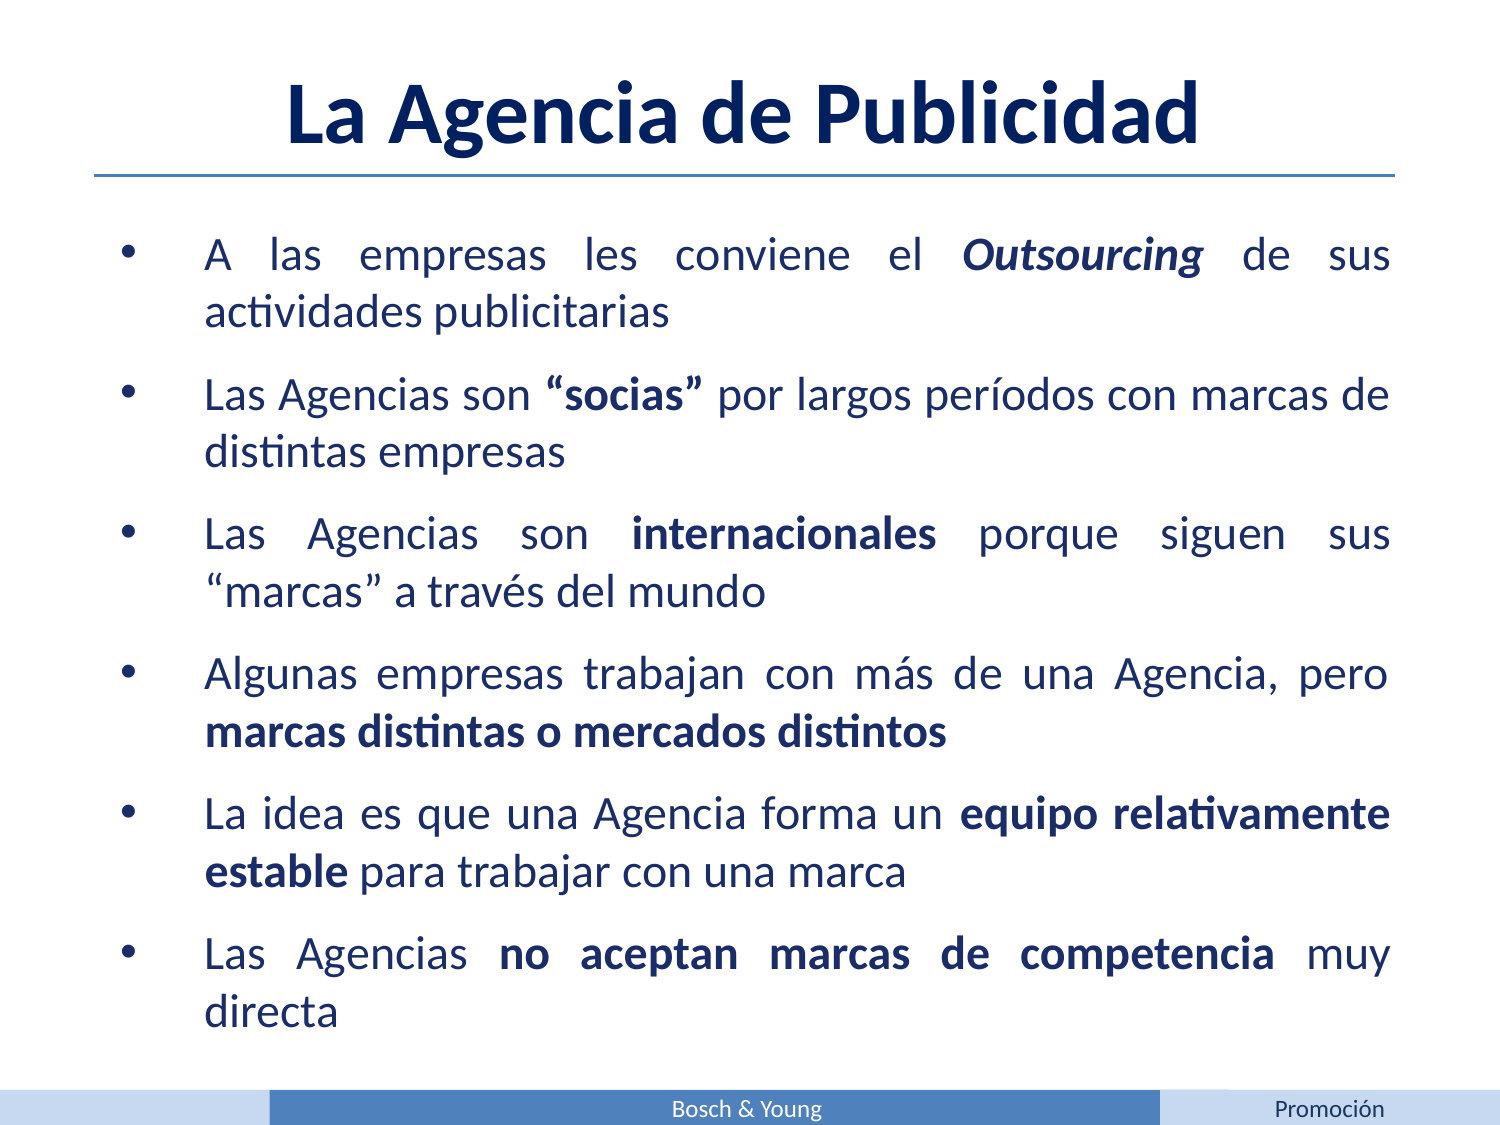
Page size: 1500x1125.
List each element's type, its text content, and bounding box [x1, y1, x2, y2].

text_box [0, 1088, 272, 1125]
text_box Bosch & Young [272, 1088, 1158, 1125]
text_box Promoción [1158, 1088, 1500, 1125]
text_box A las empresas les conviene el Outsourcing de sus actividades publicitarias Las Agencias son “socias” por largos períodos con marcas de distintas empresas Las Agencias son internacionales porque siguen sus “marcas” a través del mundo Algunas empresas trabajan con más de una Agencia, pero marcas distintas o mercados distintos La idea es que una Agencia forma un equipo relativamente estable para trabajar con una marca Las Agencias no aceptan marcas de competencia muy directa [105, 214, 1407, 1044]
text_box La Agencia de Publicidad [58, 46, 1430, 170]
